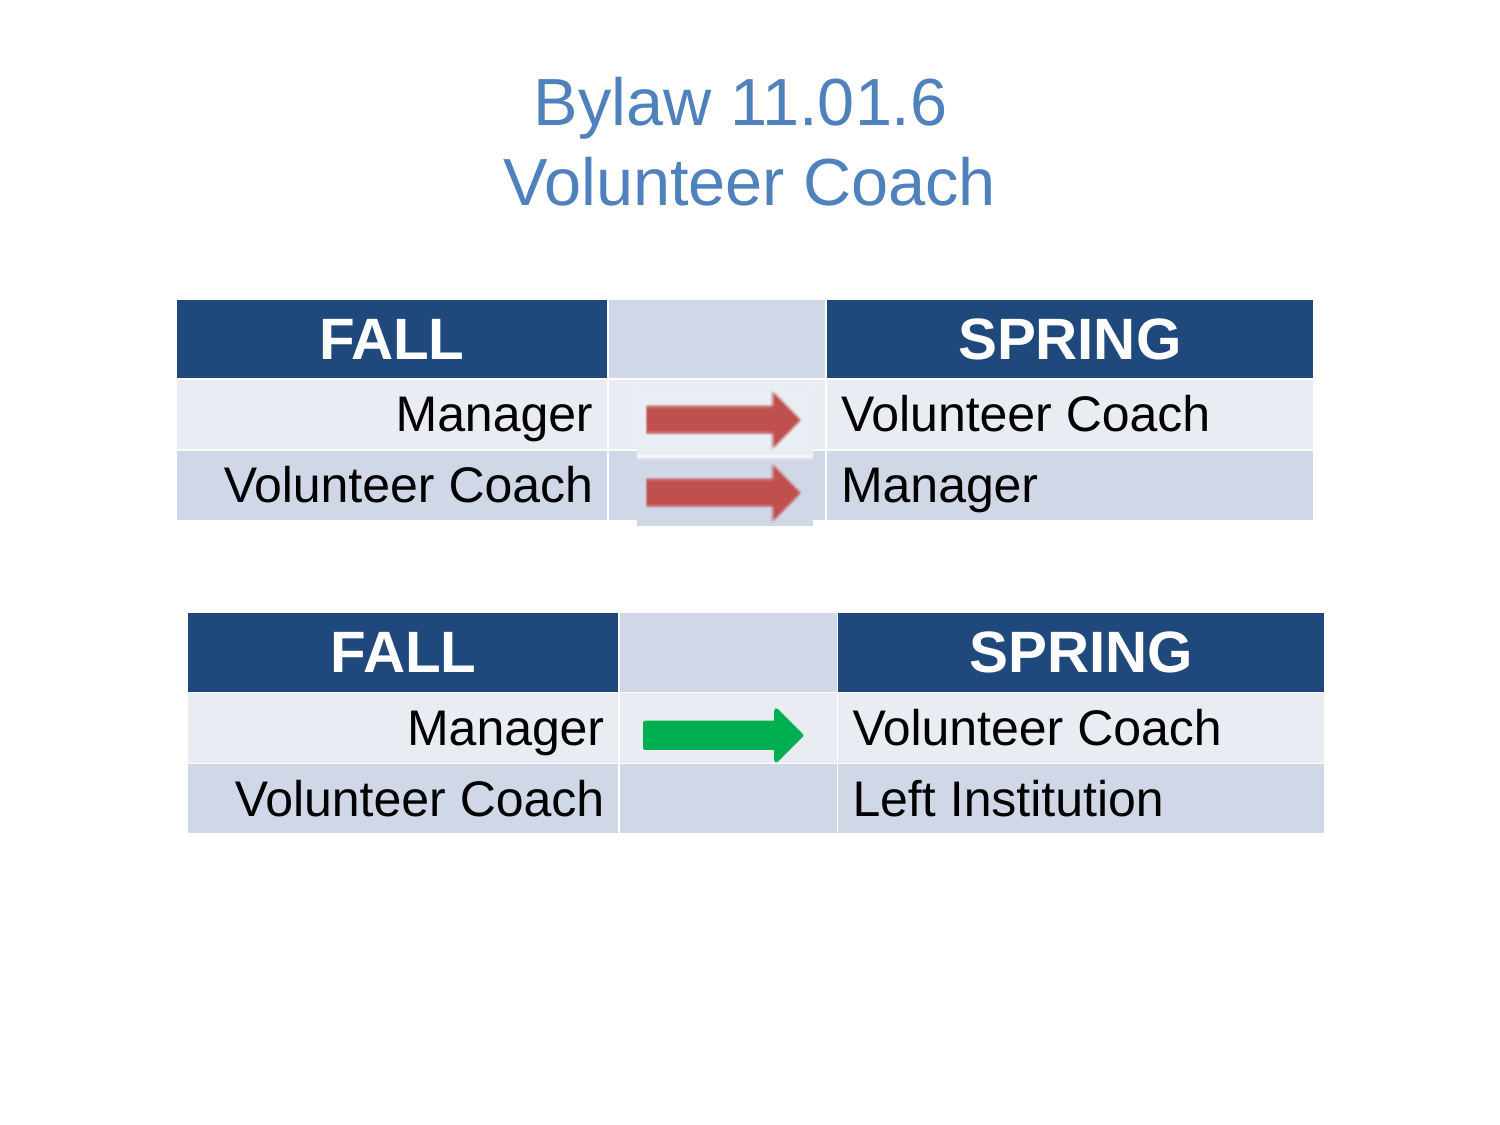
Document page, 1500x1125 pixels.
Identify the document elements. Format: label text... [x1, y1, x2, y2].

table_header FALL [177, 300, 607, 378]
table_header SPRING [827, 300, 1313, 378]
table_cell Volunteer Coach [827, 380, 1313, 449]
table_header [620, 613, 837, 692]
table_cell Manager [188, 693, 618, 763]
table_cell Volunteer Coach [838, 693, 1324, 763]
table_header [609, 300, 825, 378]
table_cell Manager [177, 380, 607, 449]
table_cell Volunteer Coach [177, 451, 607, 520]
table_cell [620, 693, 837, 763]
table_header FALL [188, 613, 618, 692]
title Bylaw 11.01.6 Volunteer Coach [75, 45, 1425, 233]
table_header SPRING [838, 613, 1324, 692]
table_cell Volunteer Coach [188, 764, 618, 833]
picture [637, 388, 813, 527]
table_cell [609, 380, 825, 449]
text_box [643, 708, 804, 763]
table_cell Manager [827, 451, 1313, 520]
table_cell [609, 451, 632, 520]
table_cell [816, 451, 825, 520]
table_cell [620, 764, 837, 833]
table_cell Left Institution [838, 764, 1324, 833]
